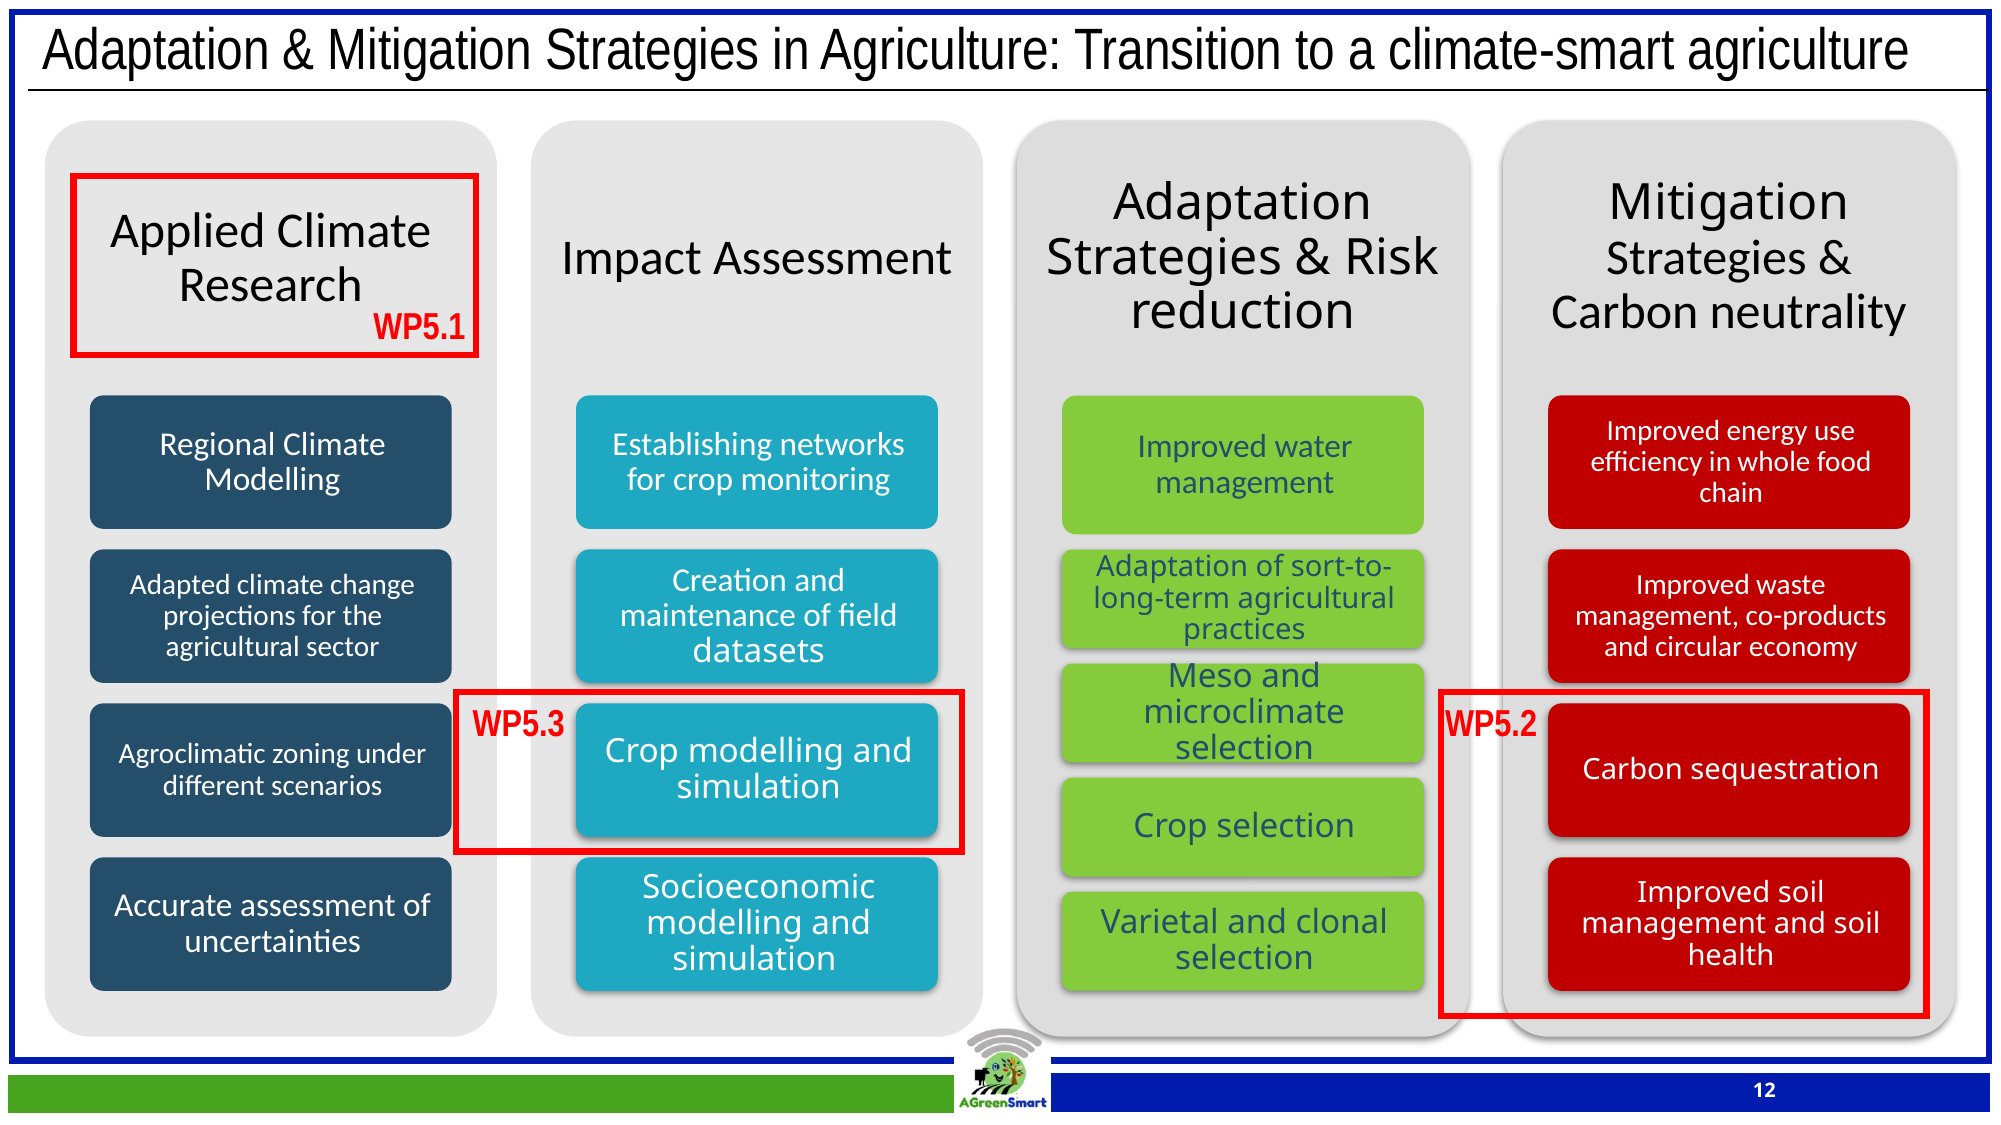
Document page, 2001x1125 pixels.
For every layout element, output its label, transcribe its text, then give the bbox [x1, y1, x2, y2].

title Adaptation & Mitigation Strategies in Agriculture: Transition to a climate-smart agriculture [27, 12, 1956, 88]
slide_number 12 [1539, 1069, 1990, 1113]
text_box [44, 120, 1956, 1037]
picture [954, 1037, 1051, 1116]
